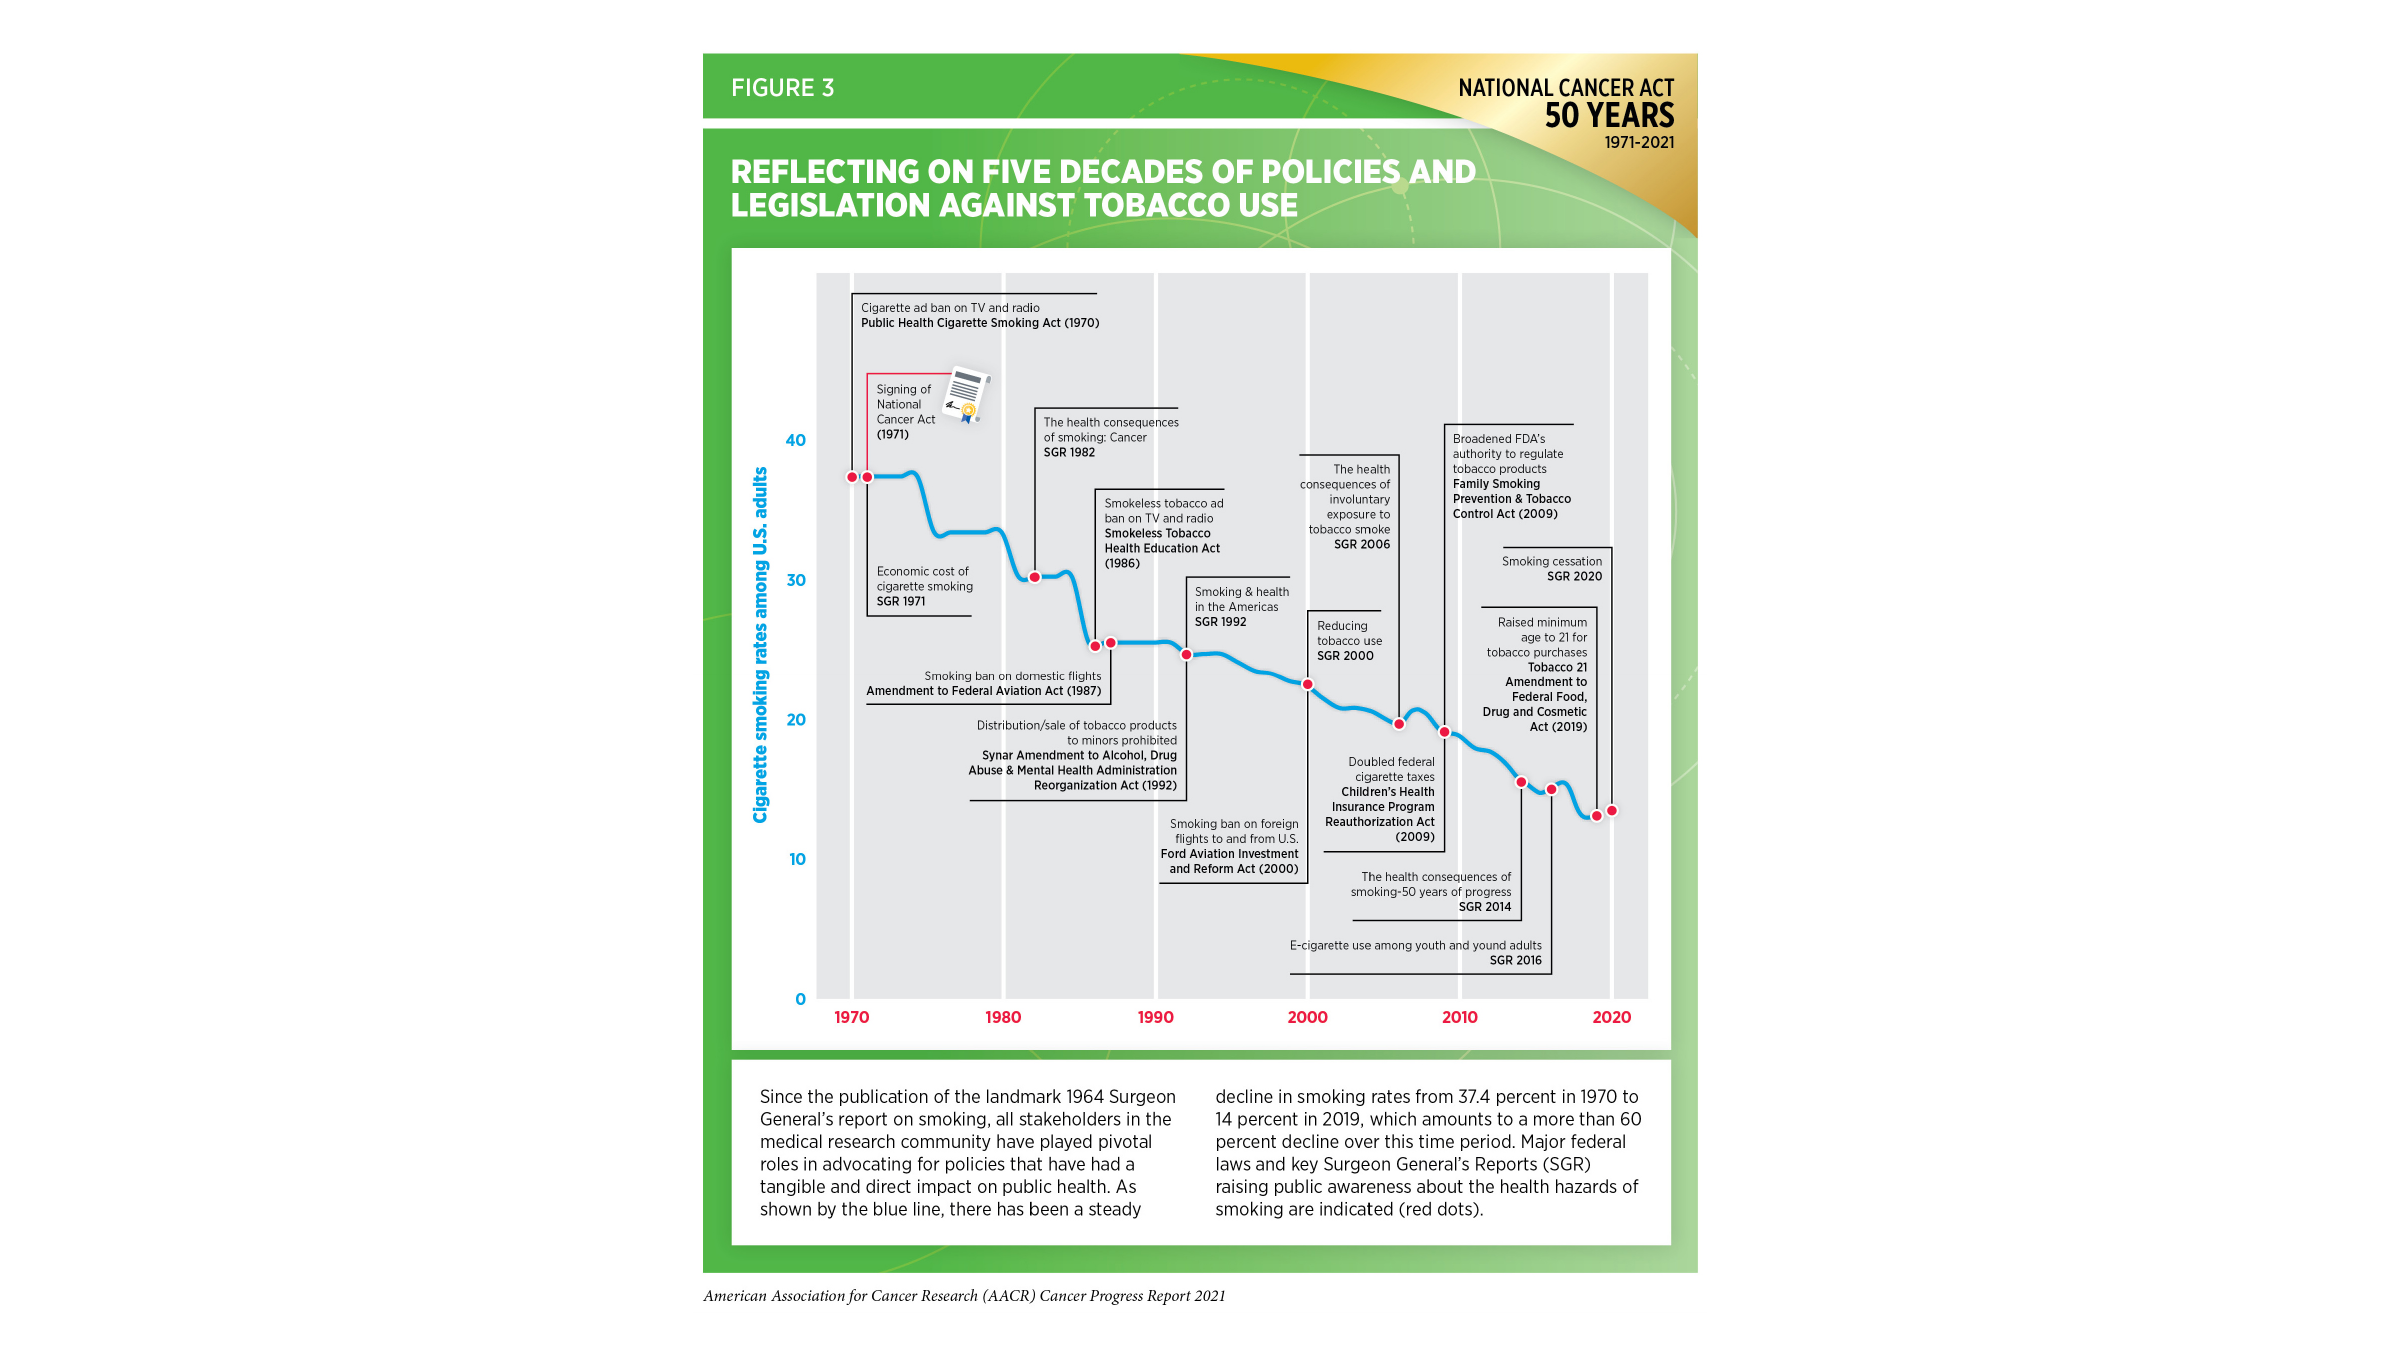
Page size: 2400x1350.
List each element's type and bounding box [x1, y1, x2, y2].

picture [693, 37, 1707, 1313]
